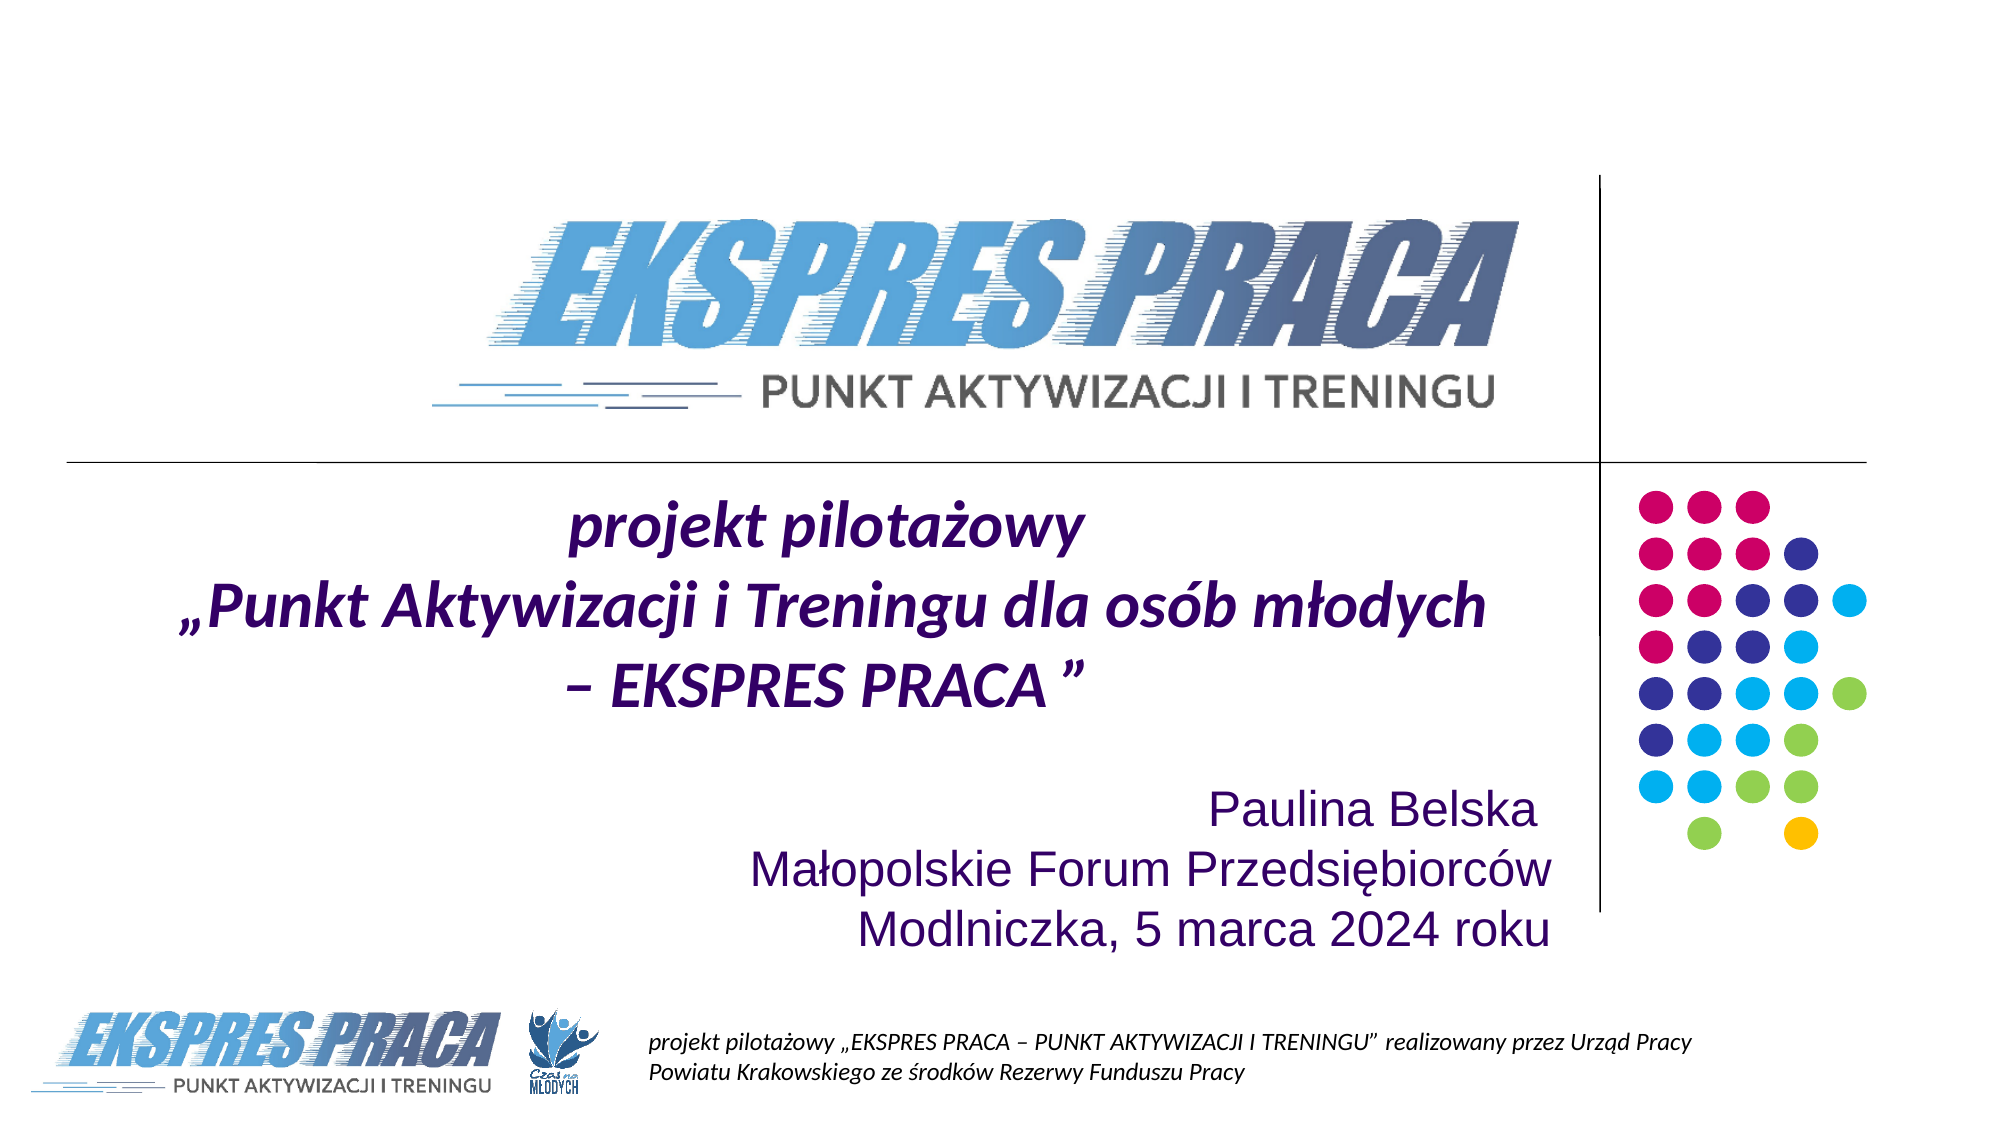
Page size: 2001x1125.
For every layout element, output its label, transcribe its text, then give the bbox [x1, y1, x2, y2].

picture [529, 1006, 599, 1094]
picture [31, 1011, 501, 1093]
text_box Paulina Belska Małopolskie Forum Przedsiębiorców Modlniczka, 5 marca 2024 roku [303, 751, 1567, 964]
picture [432, 219, 1519, 410]
title projekt pilotażowy „Punkt Aktywizacji i Treningu dla osób młodych – EKSPRES PRACA ” [149, 515, 1520, 728]
